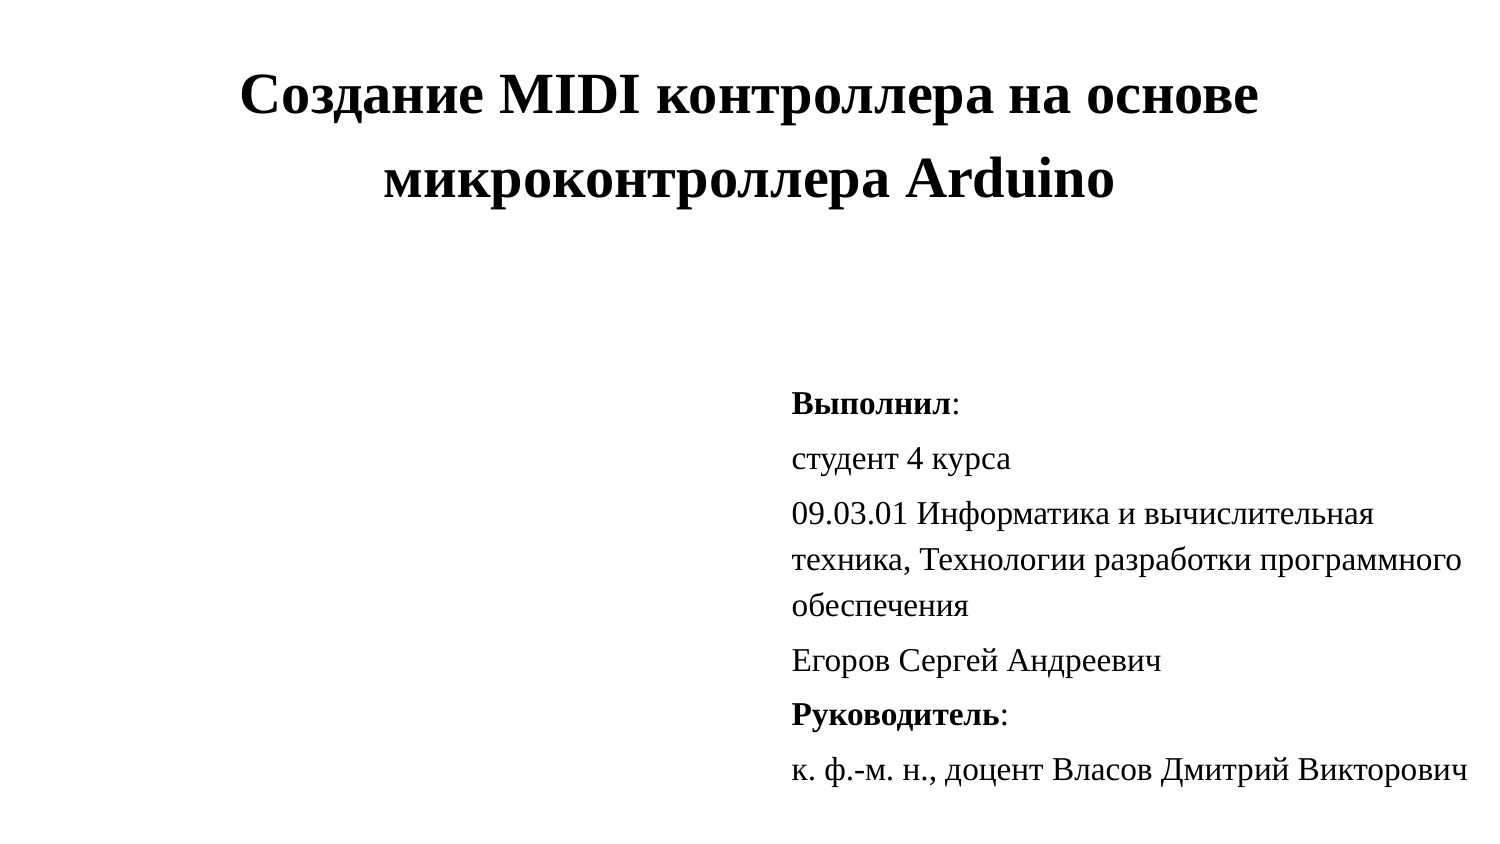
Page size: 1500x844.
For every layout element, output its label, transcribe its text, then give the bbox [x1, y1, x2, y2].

subtitle Выполнил: студент 4 курса 09.03.01 Информатика и вычислительная техника, Технологии разработки программного обеспечения Егоров Сергей Андреевич Руководитель: к. ф.-м. н., доцент Власов Дмитрий Викторович [776, 360, 1500, 811]
title Создание MIDI контроллера на основе микроконтроллера Arduino [51, 33, 1449, 224]
